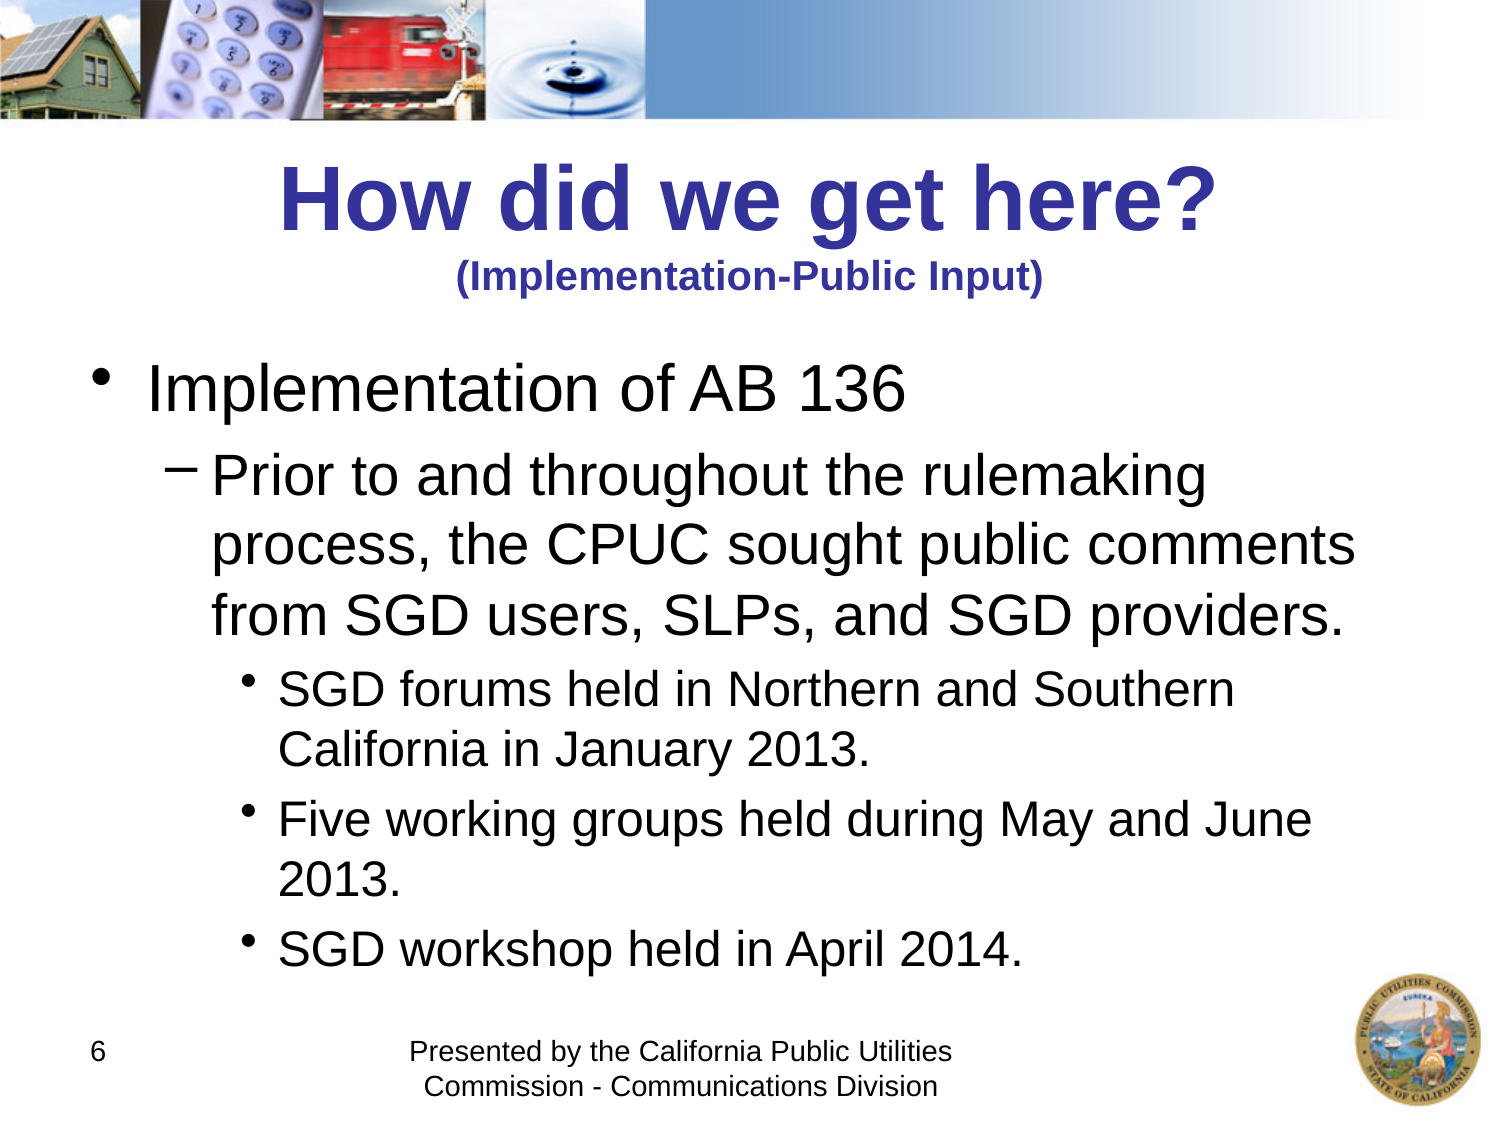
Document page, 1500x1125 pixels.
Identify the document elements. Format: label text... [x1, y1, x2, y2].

title How did we get here? (Implementation-Public Input) [75, 137, 1425, 300]
picture [0, 0, 1500, 1125]
list Implementation of AB 136 Prior to and throughout the rulemaking process, the CPUC sought public comments from SGD users, SLPs, and SGD providers. SGD forums held in Northern and Southern California in January 2013. Five working groups held during May and June 2013. SGD workshop held in April 2014. [75, 337, 1425, 1005]
footer Presented by the California Public Utilities Commission - Communications Division [362, 1024, 1000, 1103]
slide_number 6 [75, 1024, 350, 1103]
